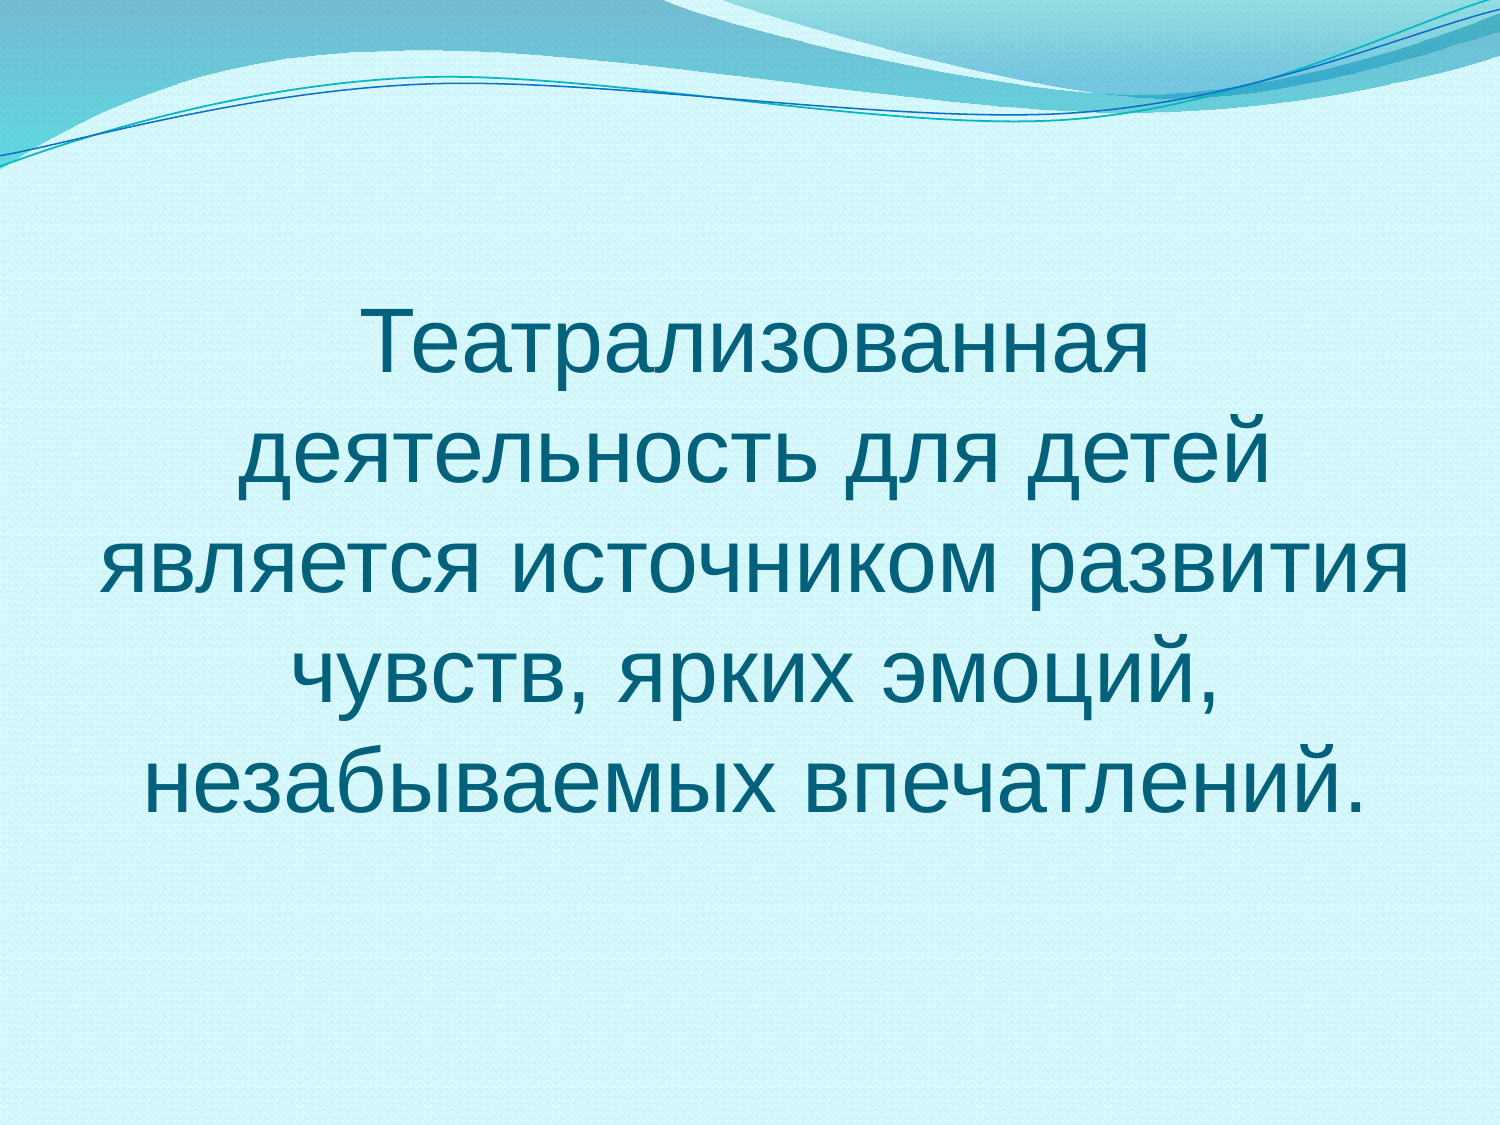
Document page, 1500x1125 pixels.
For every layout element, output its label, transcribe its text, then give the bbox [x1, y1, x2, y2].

title Театрализованная деятельность для детей является источником развития чувств, ярких эмоций, незабываемых впечатлений. [75, 243, 1438, 941]
